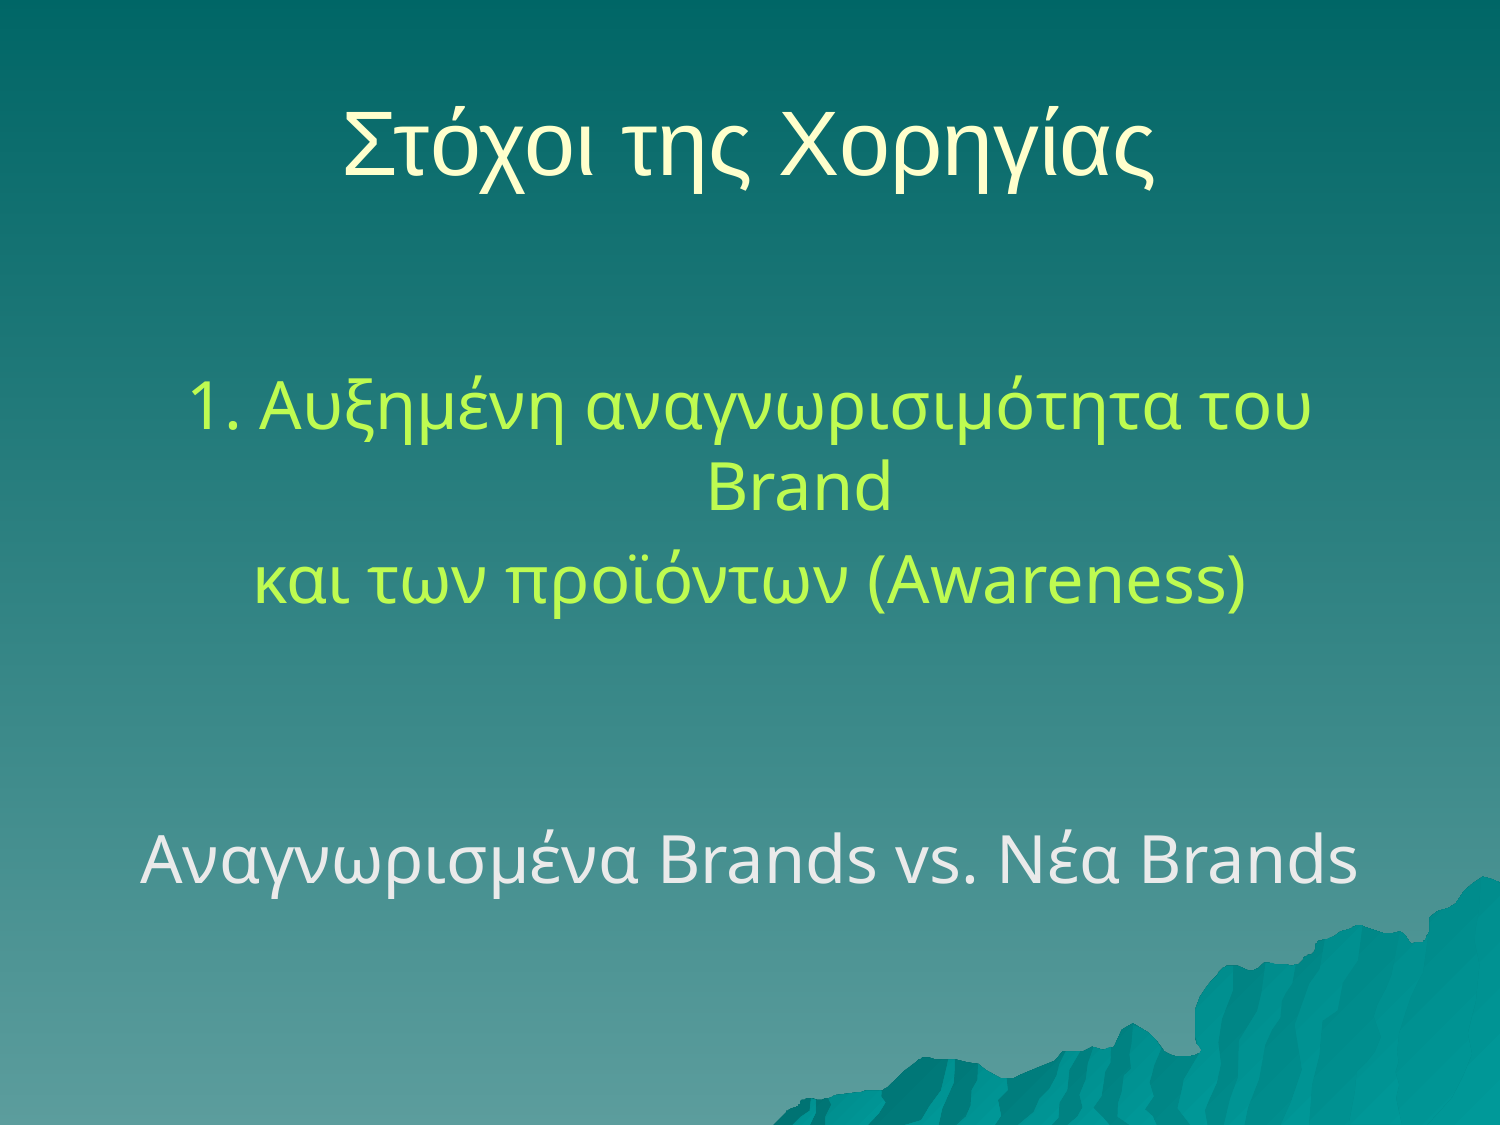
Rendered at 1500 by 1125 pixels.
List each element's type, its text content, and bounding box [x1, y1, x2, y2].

title Στόχοι της Χορηγίας [74, 45, 1426, 233]
list 1. Αυξημένη αναγνωρισιμότητα τoυ Brand και των προϊόντων (Awareness) Αναγνωρισμένα Brands vs. Νέα Brands [74, 262, 1426, 1006]
